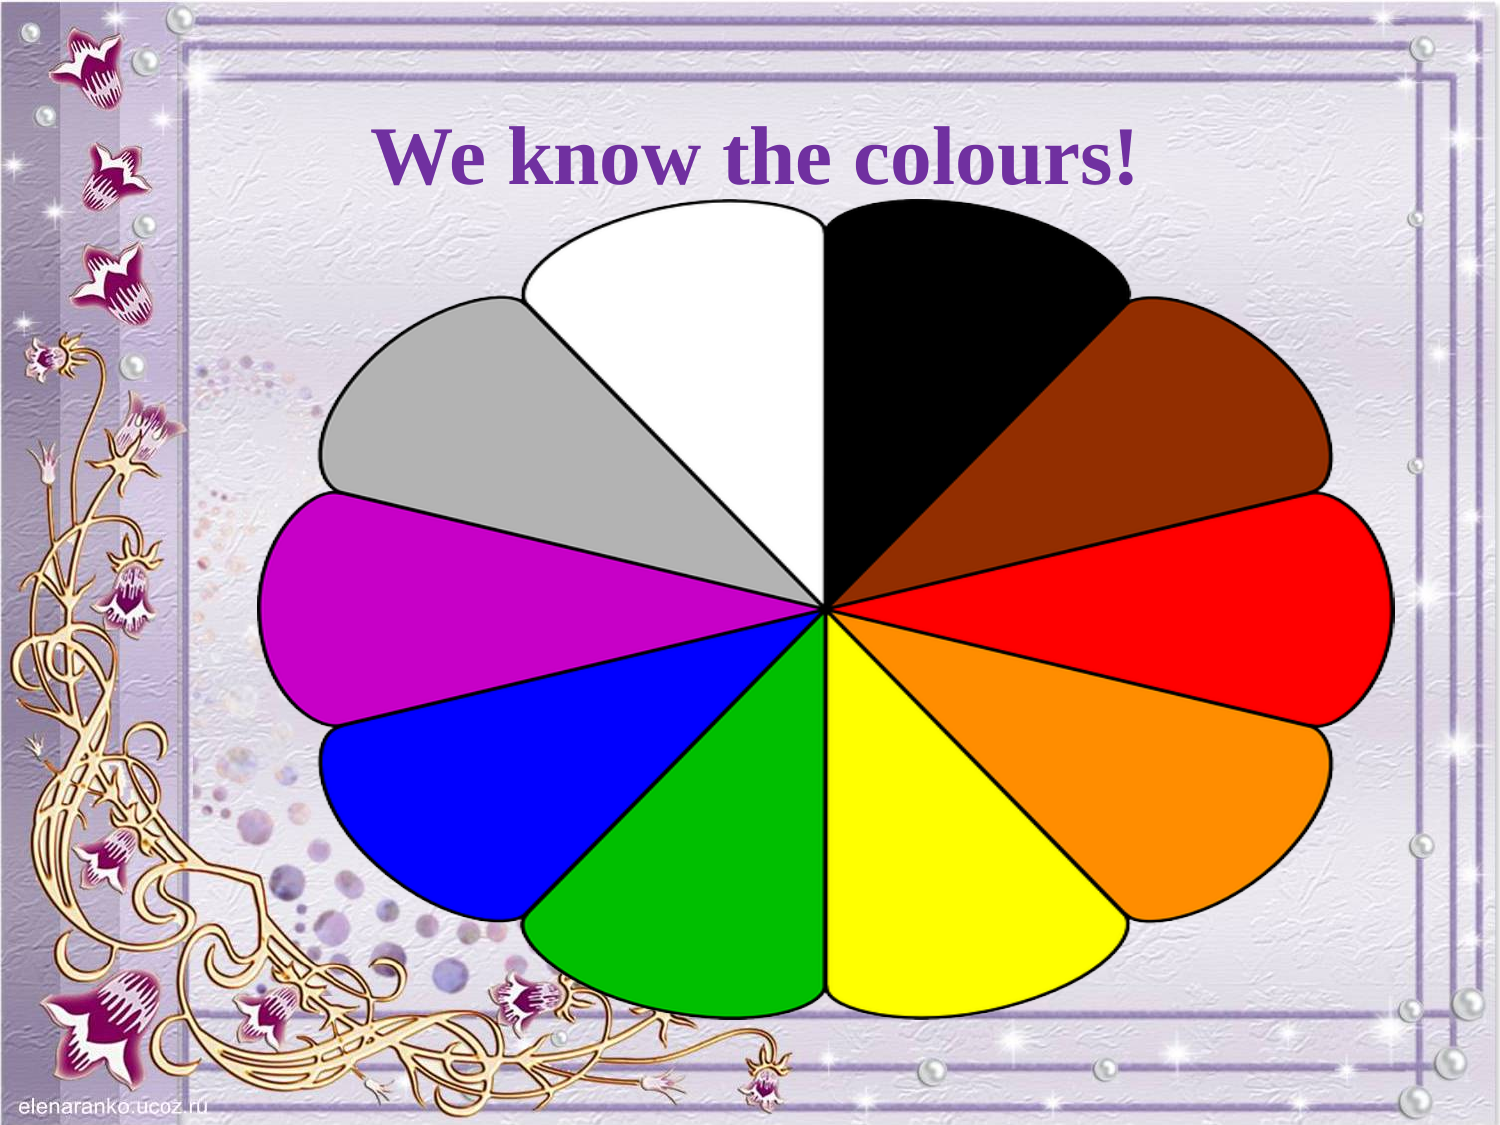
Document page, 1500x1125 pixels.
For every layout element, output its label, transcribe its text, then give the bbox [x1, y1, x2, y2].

text_box We know the colours! [355, 93, 1157, 197]
picture [0, 0, 1500, 1125]
